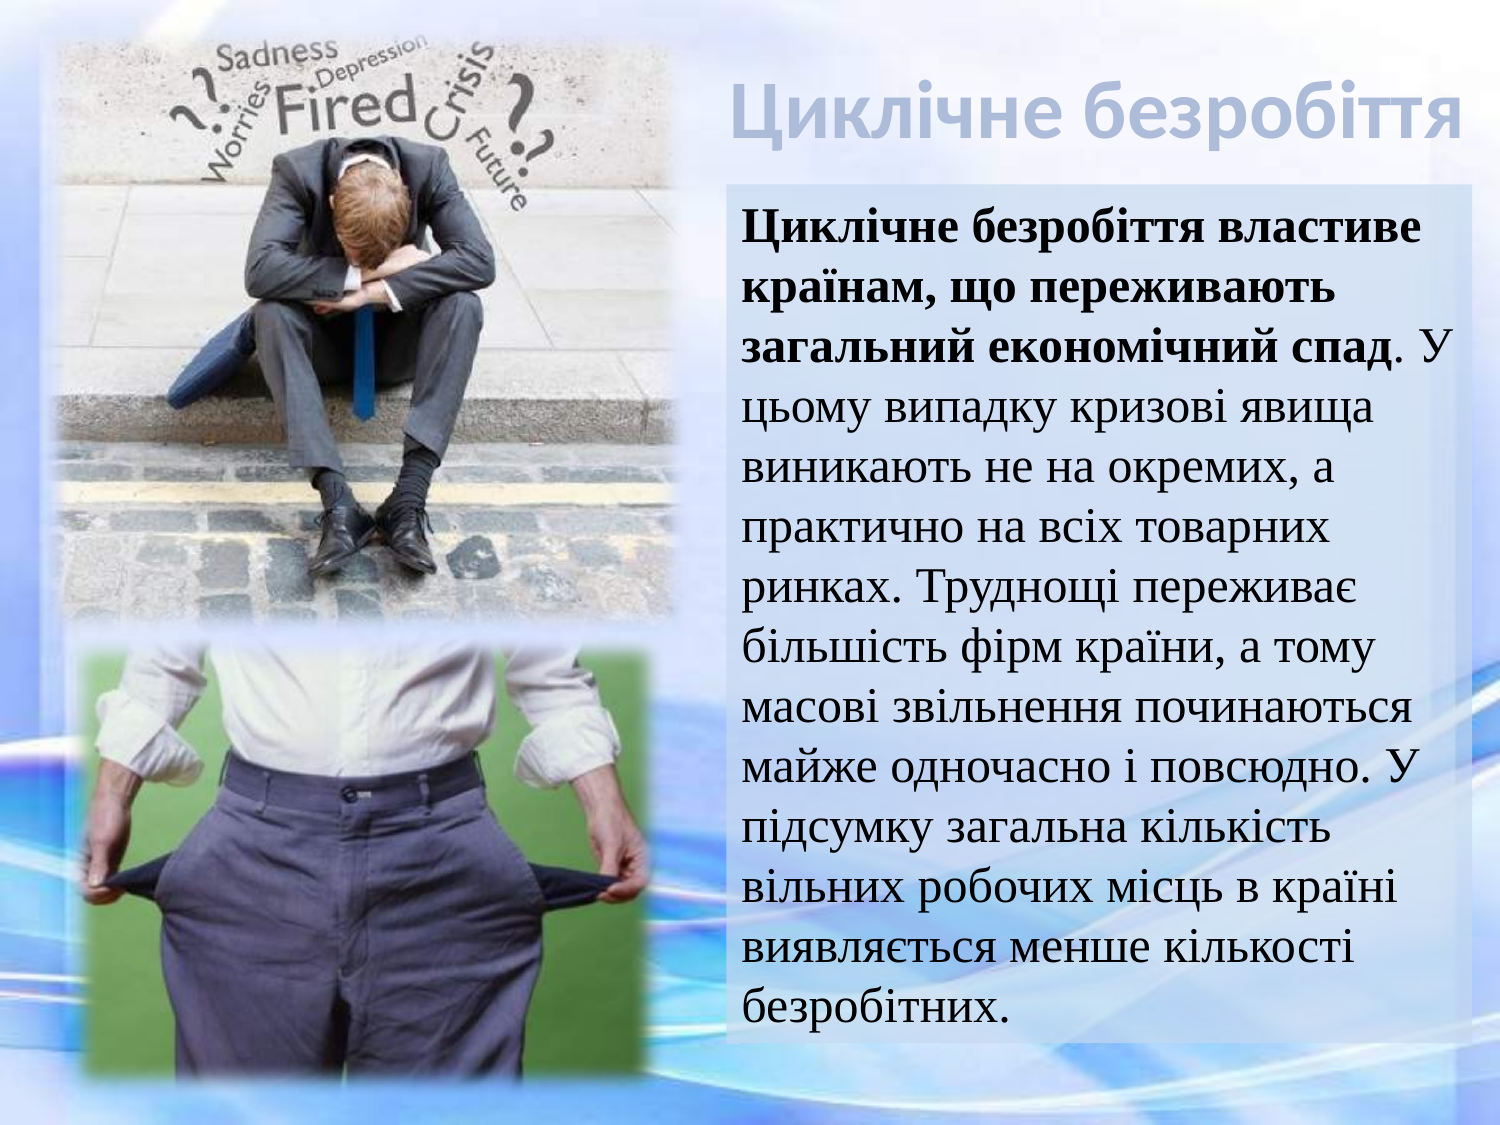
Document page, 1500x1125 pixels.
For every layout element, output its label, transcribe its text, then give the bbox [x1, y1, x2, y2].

list Циклічне безробіття властиве країнам, що переживають загальний економічний спад. У цьому випадку кризові явища виникають не на окремих, а практично на всіх товарних ринках. Труднощі переживає більшість фірм країни, а тому масові звільнення починаються майже одночасно і повсюдно. У підсумку загальна кількість вільних робочих місць в країні виявляється менше кількості безробітних. [726, 184, 1473, 1044]
title Циклічне безробіття [714, 20, 1483, 164]
picture [0, 0, 1500, 1125]
